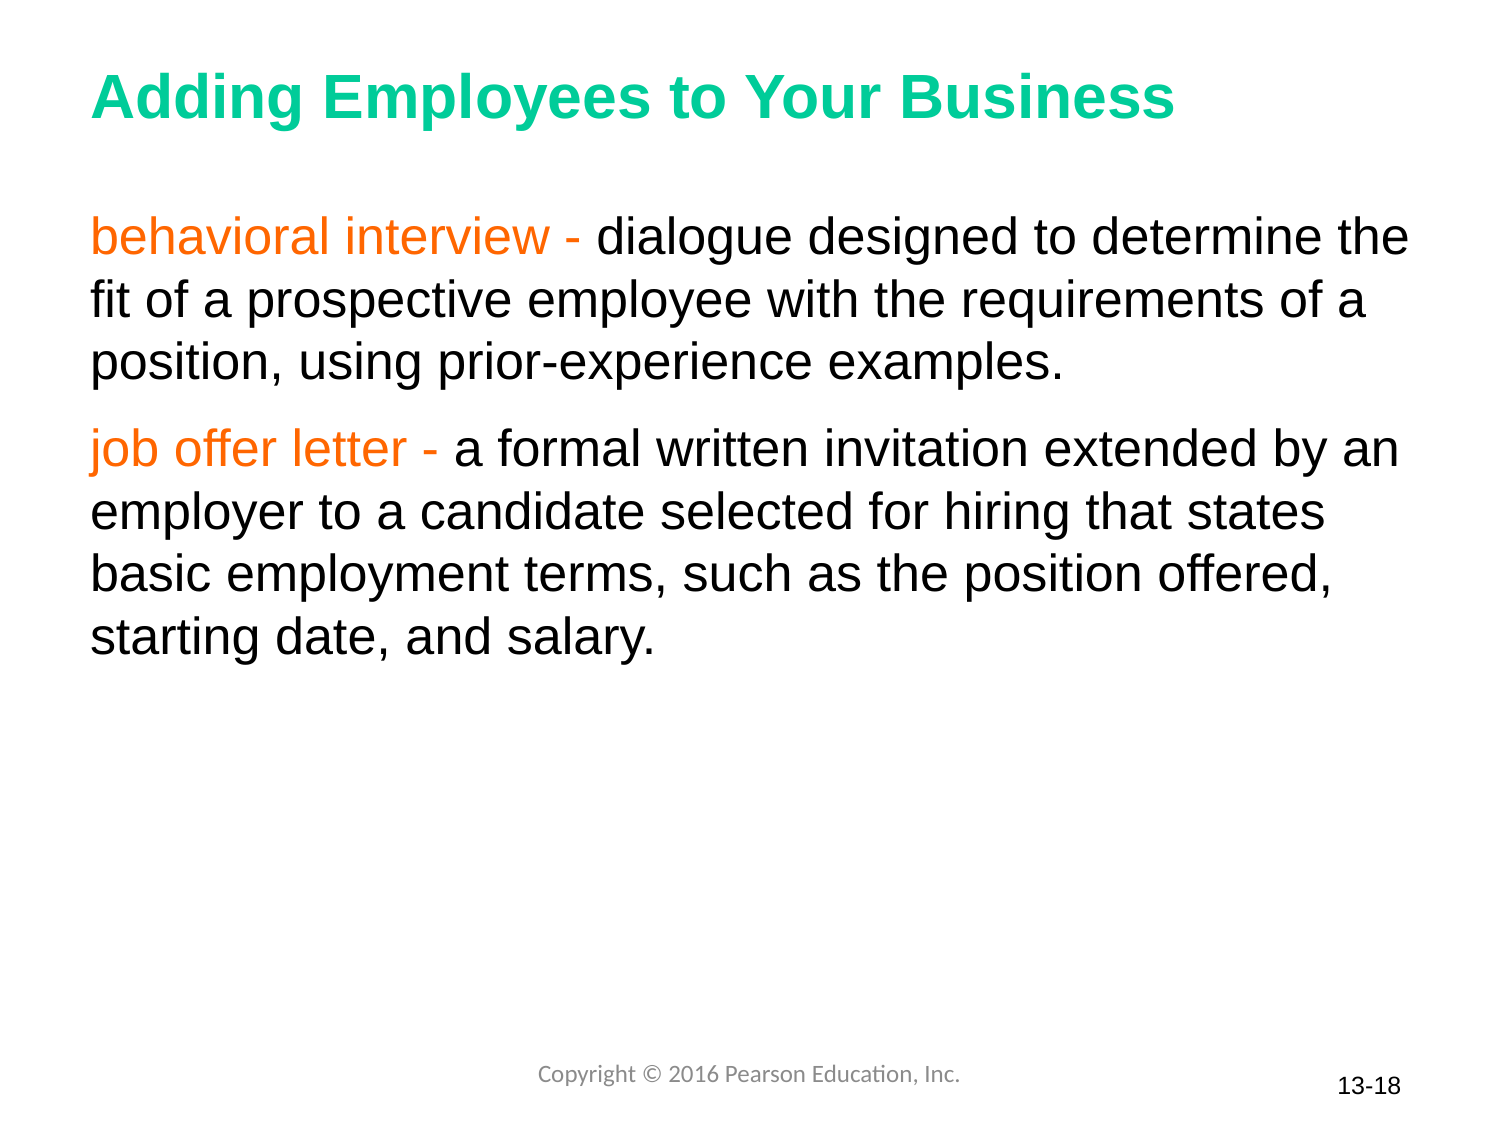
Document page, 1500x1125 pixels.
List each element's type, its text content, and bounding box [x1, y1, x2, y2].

list behavioral interview - dialogue designed to determine the fit of a prospective employee with the requirements of a position, using prior-experience examples. job offer letter - a formal written invitation extended by an employer to a candidate selected for hiring that states basic employment terms, such as the position offered, starting date, and salary. [75, 195, 1450, 1038]
footer Copyright © 2016 Pearson Education, Inc. [512, 1042, 988, 1103]
title Adding Employees to Your Business [75, 0, 1425, 188]
